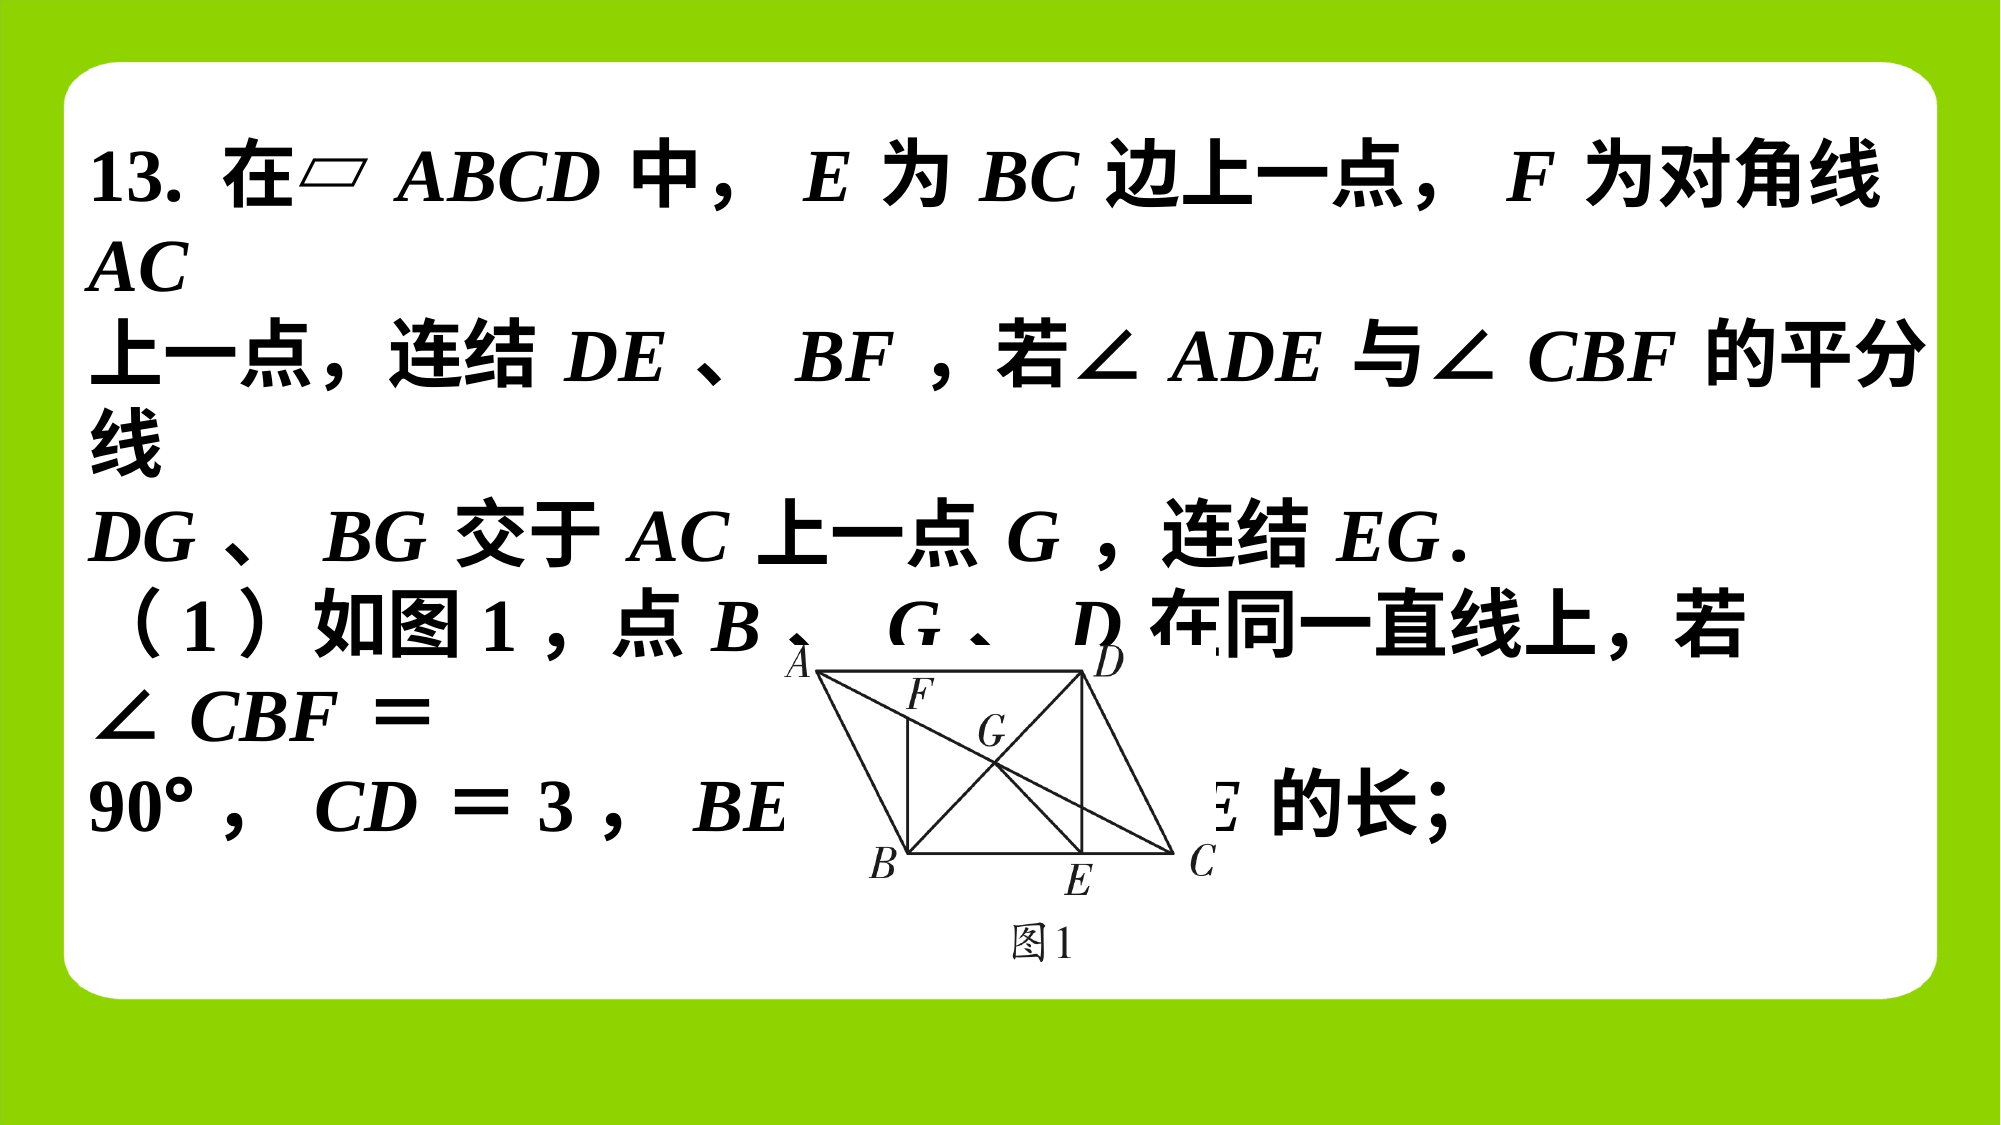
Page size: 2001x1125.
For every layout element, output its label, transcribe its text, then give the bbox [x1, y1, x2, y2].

text_box 13. 在▱ABCD中，E为BC边上一点，F为对角线AC 上一点，连结DE、BF，若∠ADE与∠CBF的平分线 DG、BG交于AC上一点G，连结EG. （1）如图1，点B、G、D在同一直线上，若∠CBF＝ 90°，CD＝3，BE＝2，求CE的长； [88, 126, 1974, 582]
picture [0, 0, 2001, 1125]
